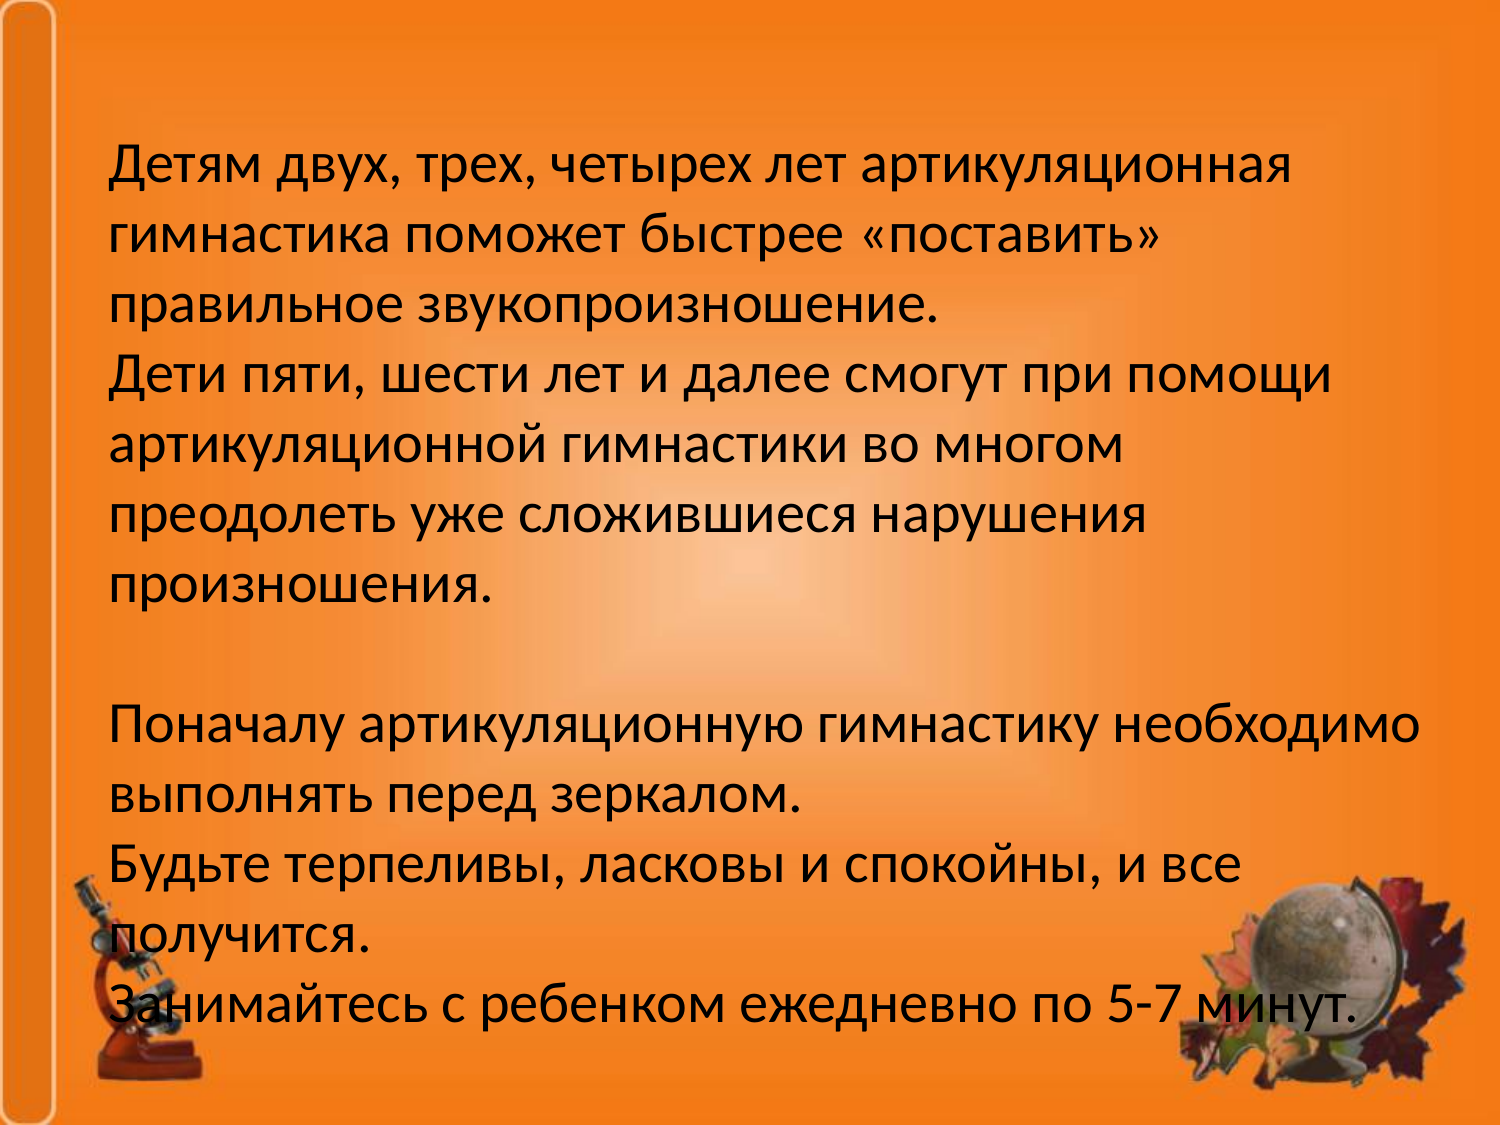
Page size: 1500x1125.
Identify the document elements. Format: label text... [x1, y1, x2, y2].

text_box Детям двух, трех, четырех лет артикуляционная гимнастика поможет быстрее «поставить» правильное звукопроизношение. Дети пяти, шести лет и далее смогут при помощи артикуляционной гимнастики во многом преодолеть уже сложившиеся нарушения произношения. Поначалу артикуляционную гимнастику необходимо выполнять перед зеркалом. Будьте терпеливы, ласковы и спокойны, и все получится. Занимайтесь с ребенком ежедневно по 5-7 минут. [93, 117, 1442, 1042]
picture [0, 0, 1500, 1125]
